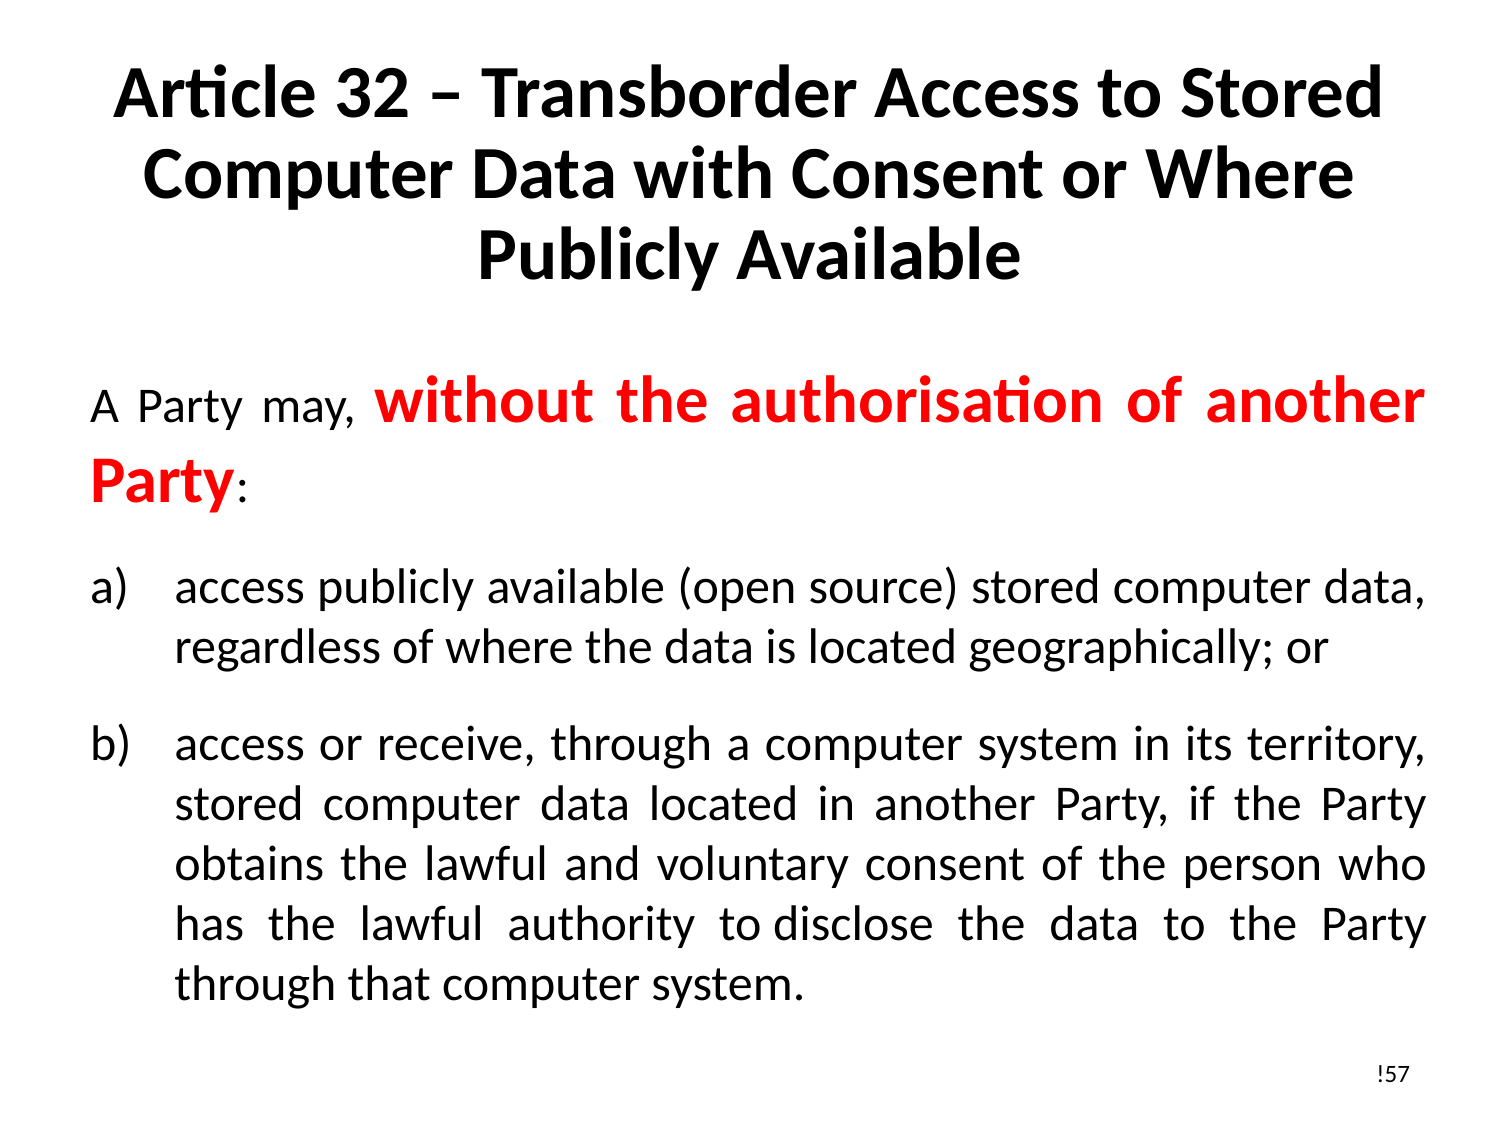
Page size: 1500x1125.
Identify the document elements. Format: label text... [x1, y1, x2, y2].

list A Party may, without the authorisation of another Party: access publicly available (open source) stored computer data, regardless of where the data is located geographically; or access or receive, through a computer system in its territory, stored computer data located in another Party, if the Party obtains the lawful and voluntary consent of the person who has the lawful authority to disclose the data to the Party through that computer system. [75, 348, 1443, 1031]
slide_number !57 [1074, 1042, 1425, 1103]
title Article 32 – Transborder Access to Stored Computer Data with Consent or Where Publicly Available [75, 45, 1425, 266]
